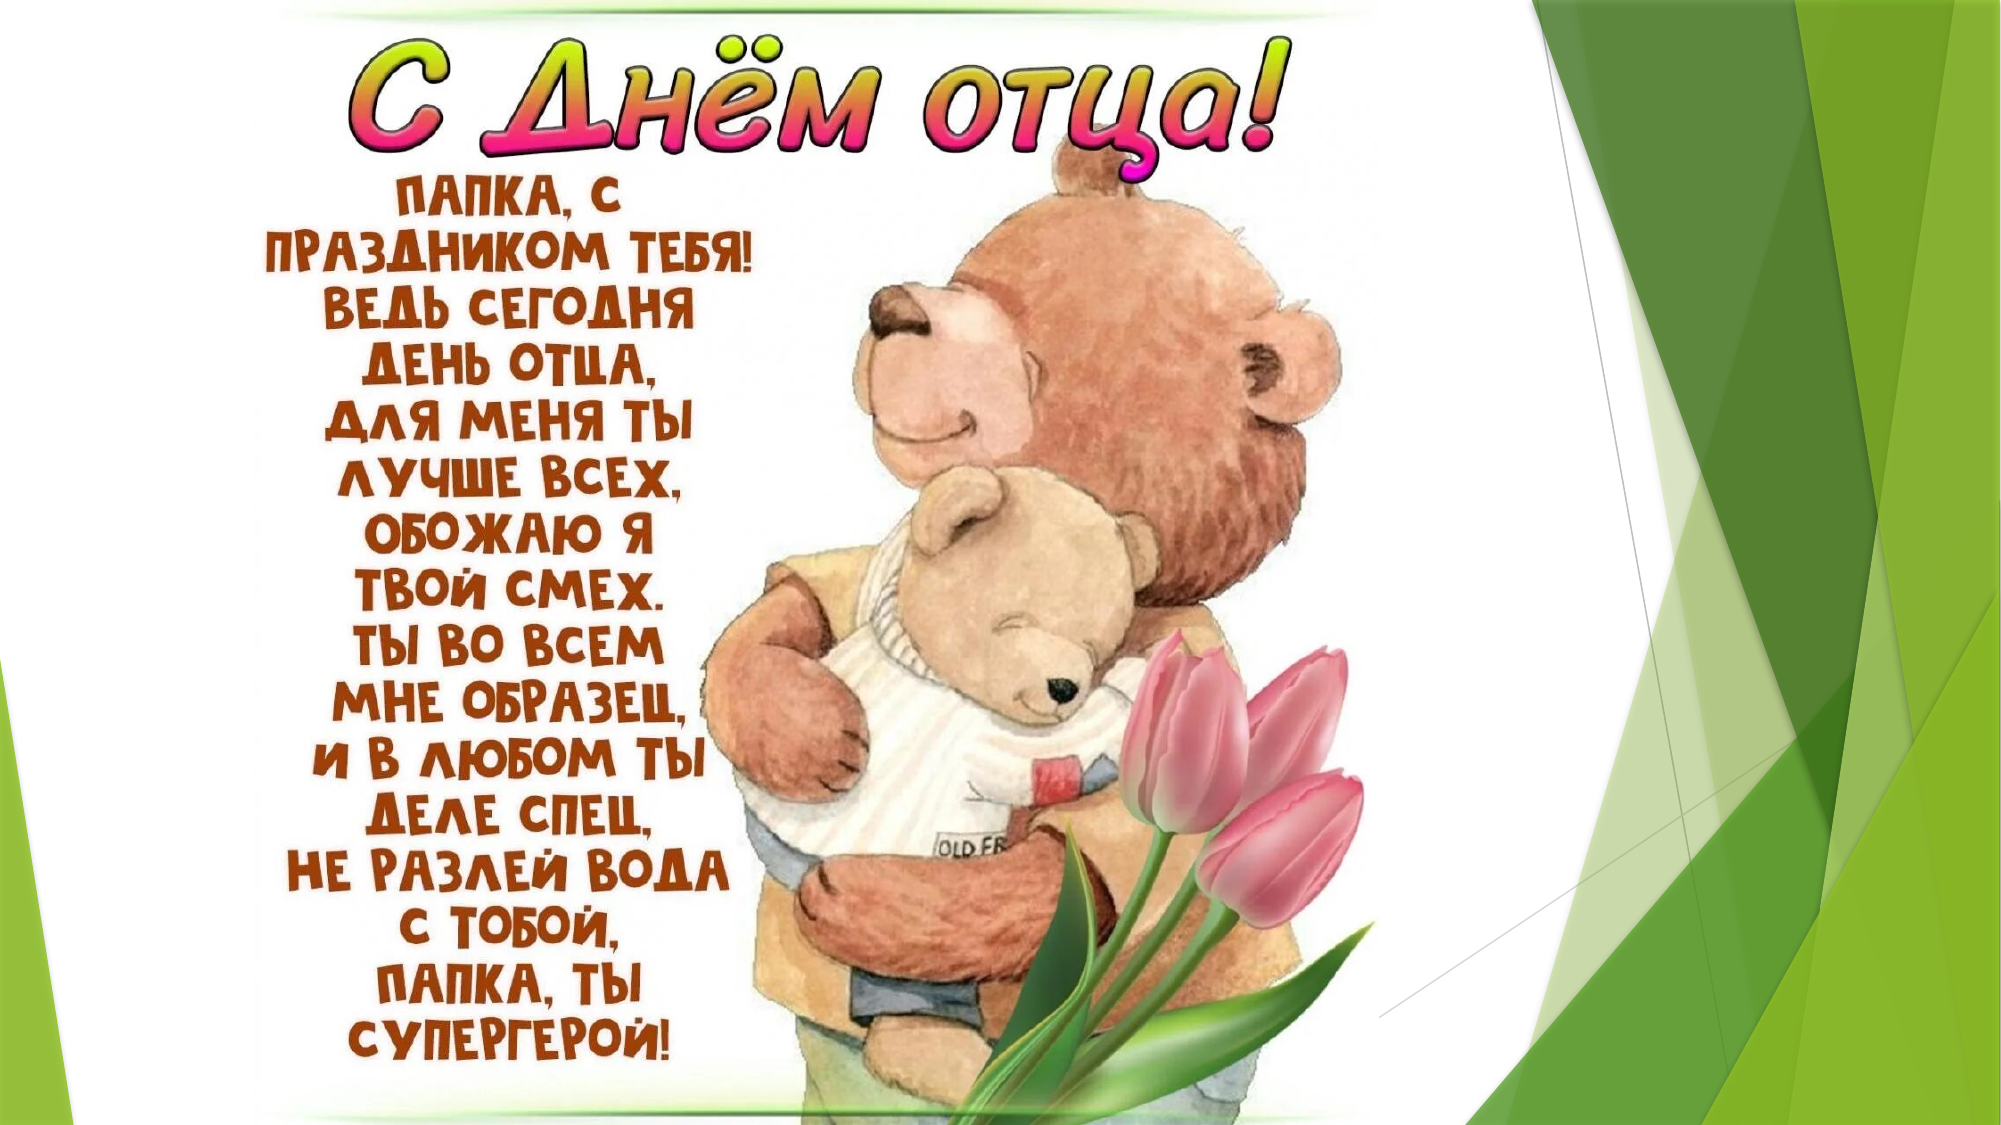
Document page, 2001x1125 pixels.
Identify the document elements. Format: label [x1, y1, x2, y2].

picture [253, 0, 1380, 1125]
